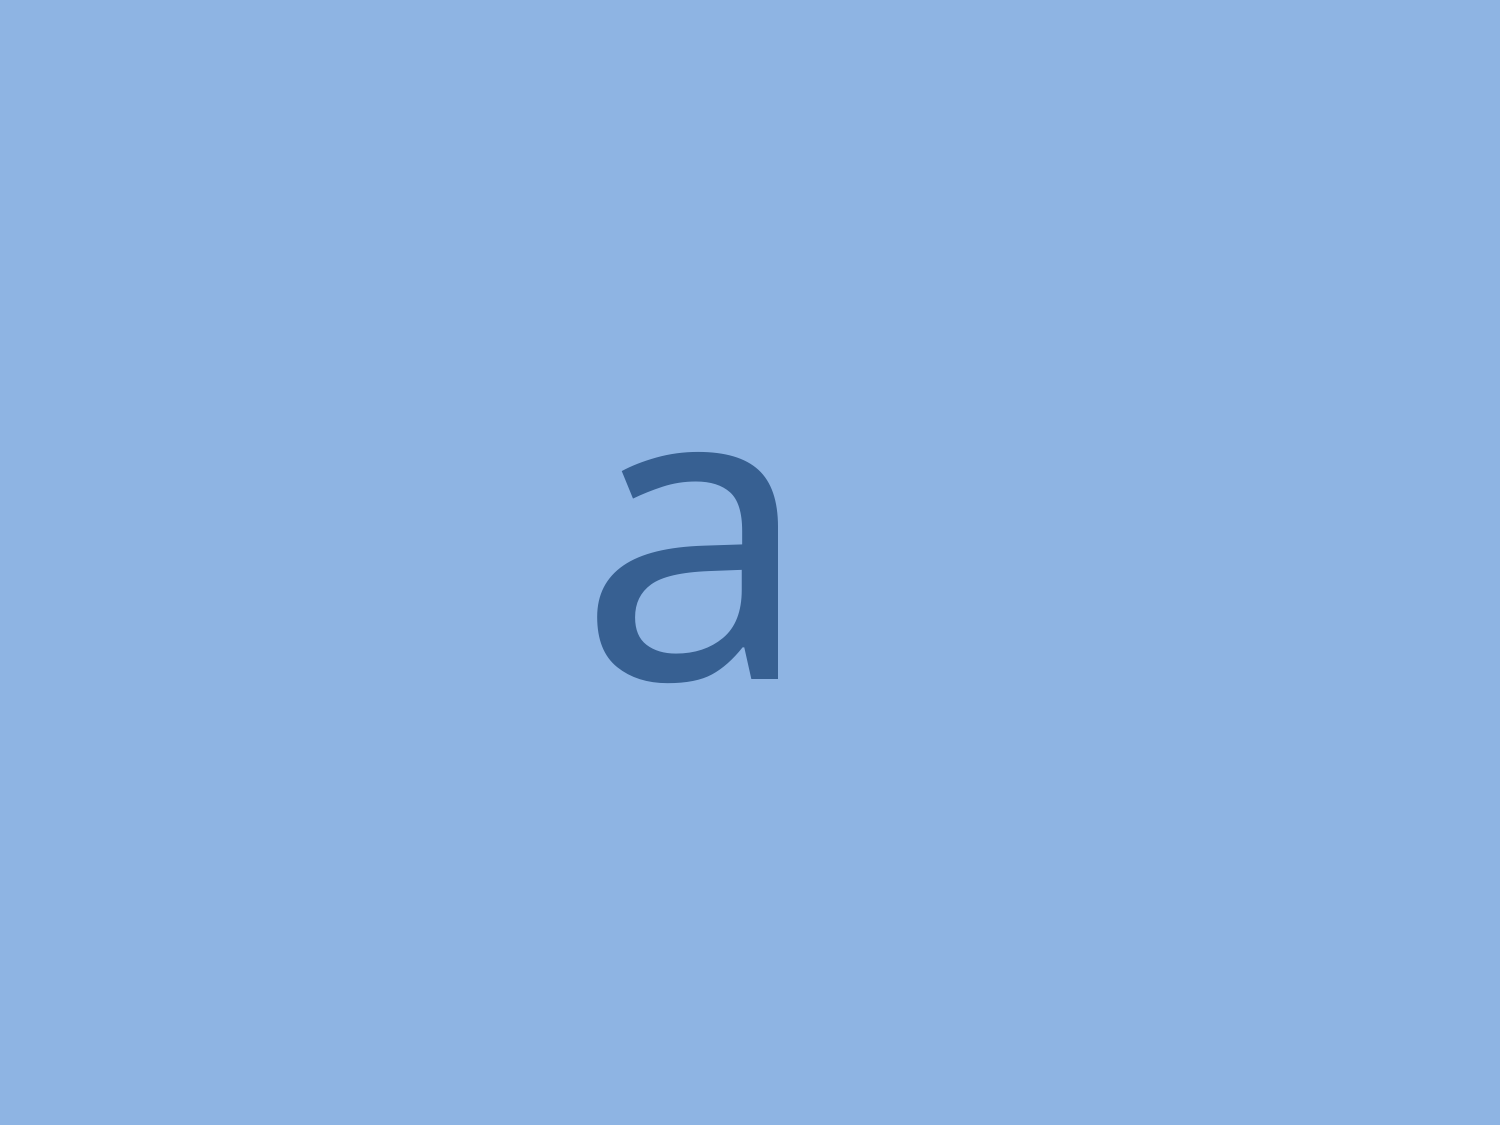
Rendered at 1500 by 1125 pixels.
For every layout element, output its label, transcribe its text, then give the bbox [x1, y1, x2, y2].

text_box a [41, 255, 1459, 771]
